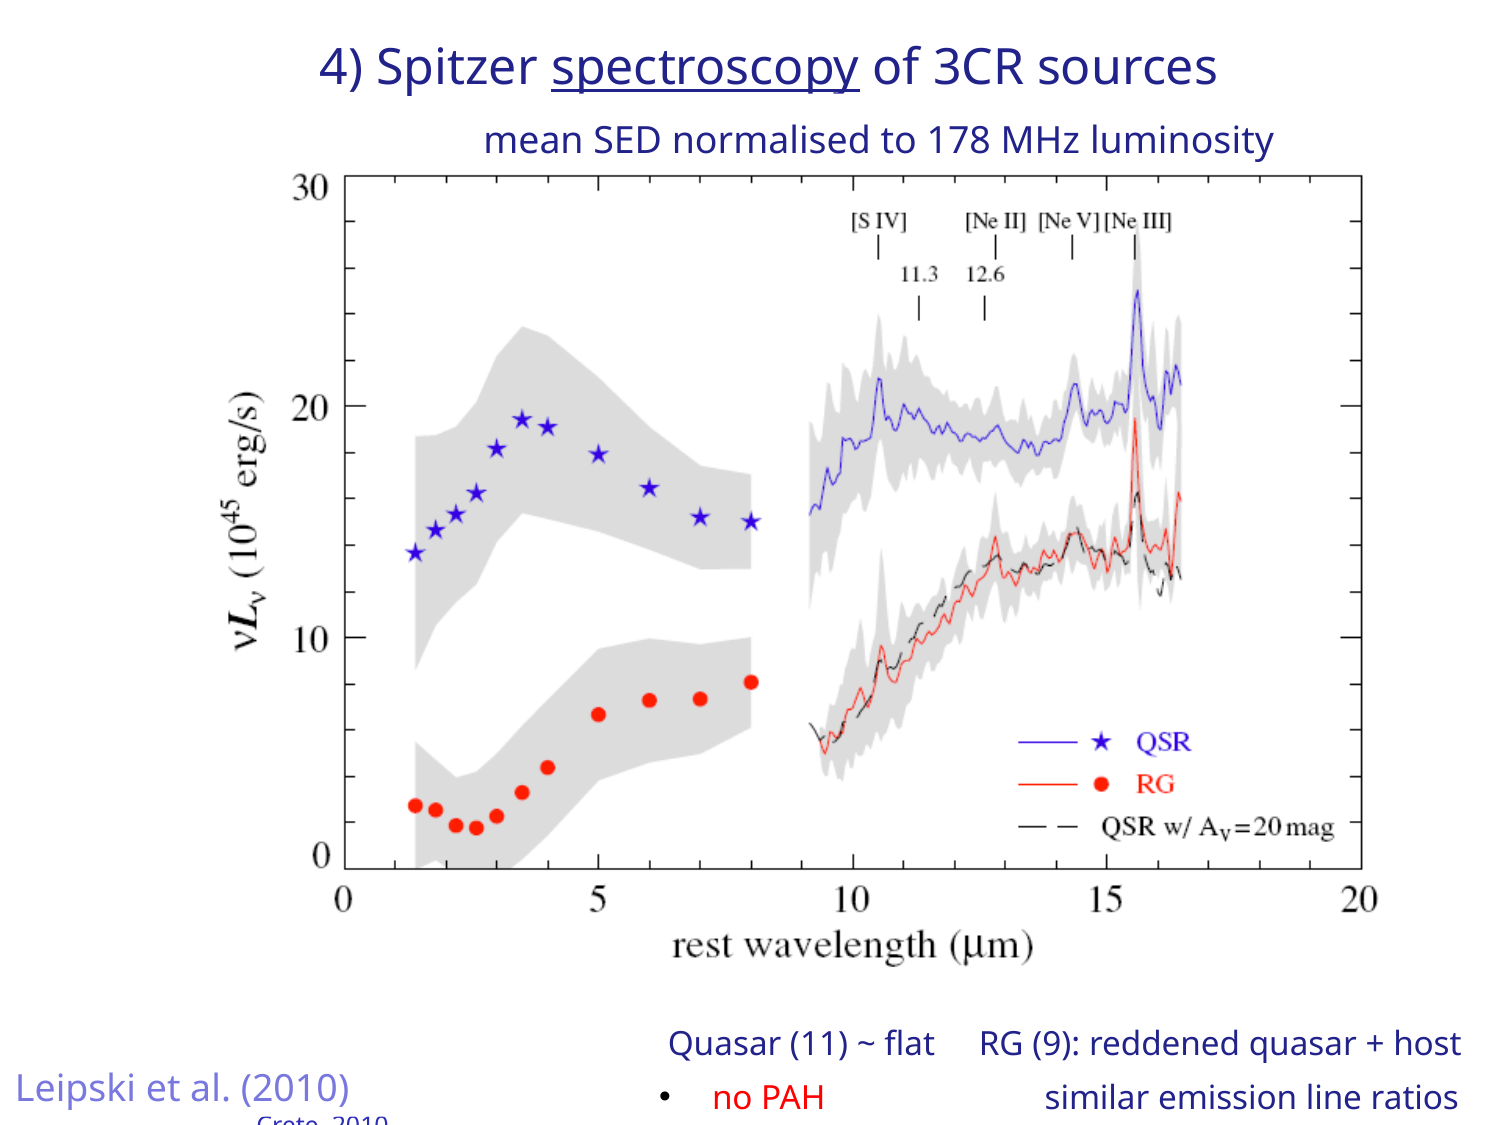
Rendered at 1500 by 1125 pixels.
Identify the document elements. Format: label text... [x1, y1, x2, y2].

text_box mean SED normalised to 178 MHz luminosity [468, 93, 1308, 150]
text_box Quasar (11) ~ flat RG (9): reddened quasar + host no PAH similar emission line ratios [644, 1001, 1500, 1124]
picture [152, 152, 1383, 978]
text_box 4) Spitzer spectroscopy of 3CR sources [304, 7, 1247, 103]
text_box Leipski et al. (2010) [0, 1041, 644, 1117]
